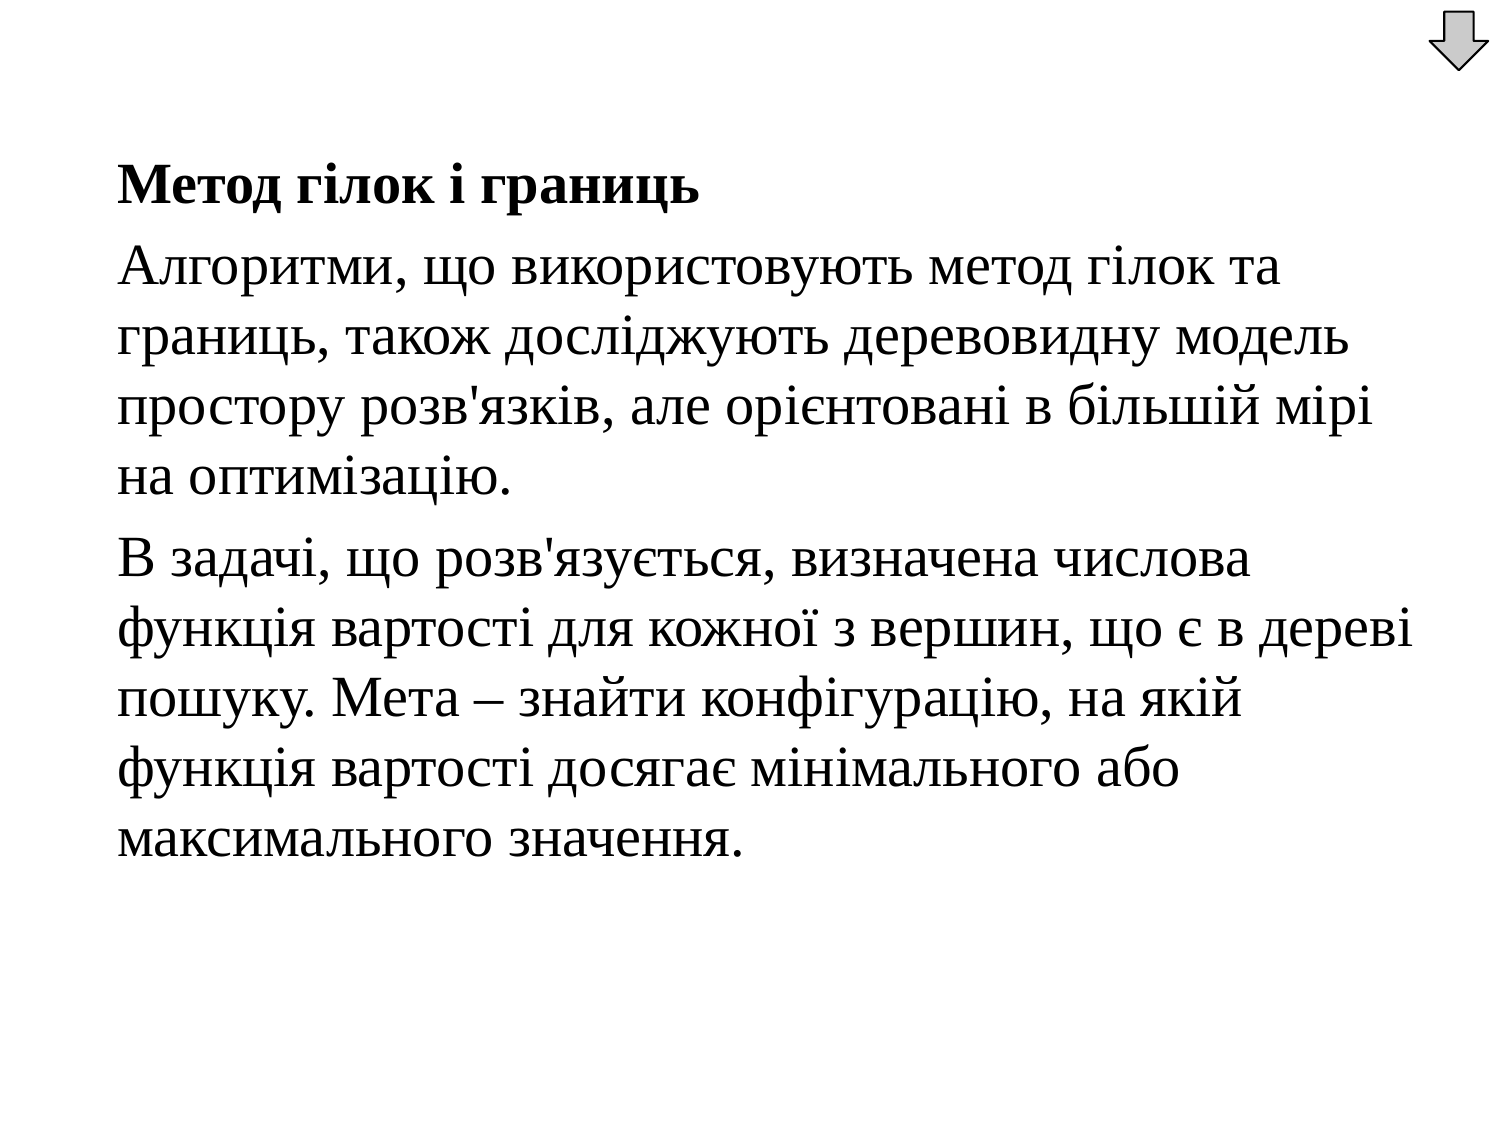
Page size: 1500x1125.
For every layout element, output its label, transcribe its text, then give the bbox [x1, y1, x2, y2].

text_box [1429, 11, 1489, 71]
list Метод гілок і границь Алгоритми, що використовують метод гілок та границь, також досліджують деревовидну модель простору розв'язків, але орієнтовані в більшій мірі на оптимізацію. В задачі, що розв'язується, визначена числова функція вартості для кожної з вершин, що є в дереві пошуку. Мета – знайти конфігурацію, на якій функція вартості досягає мінімального або максимального значення. [0, 136, 1460, 1125]
